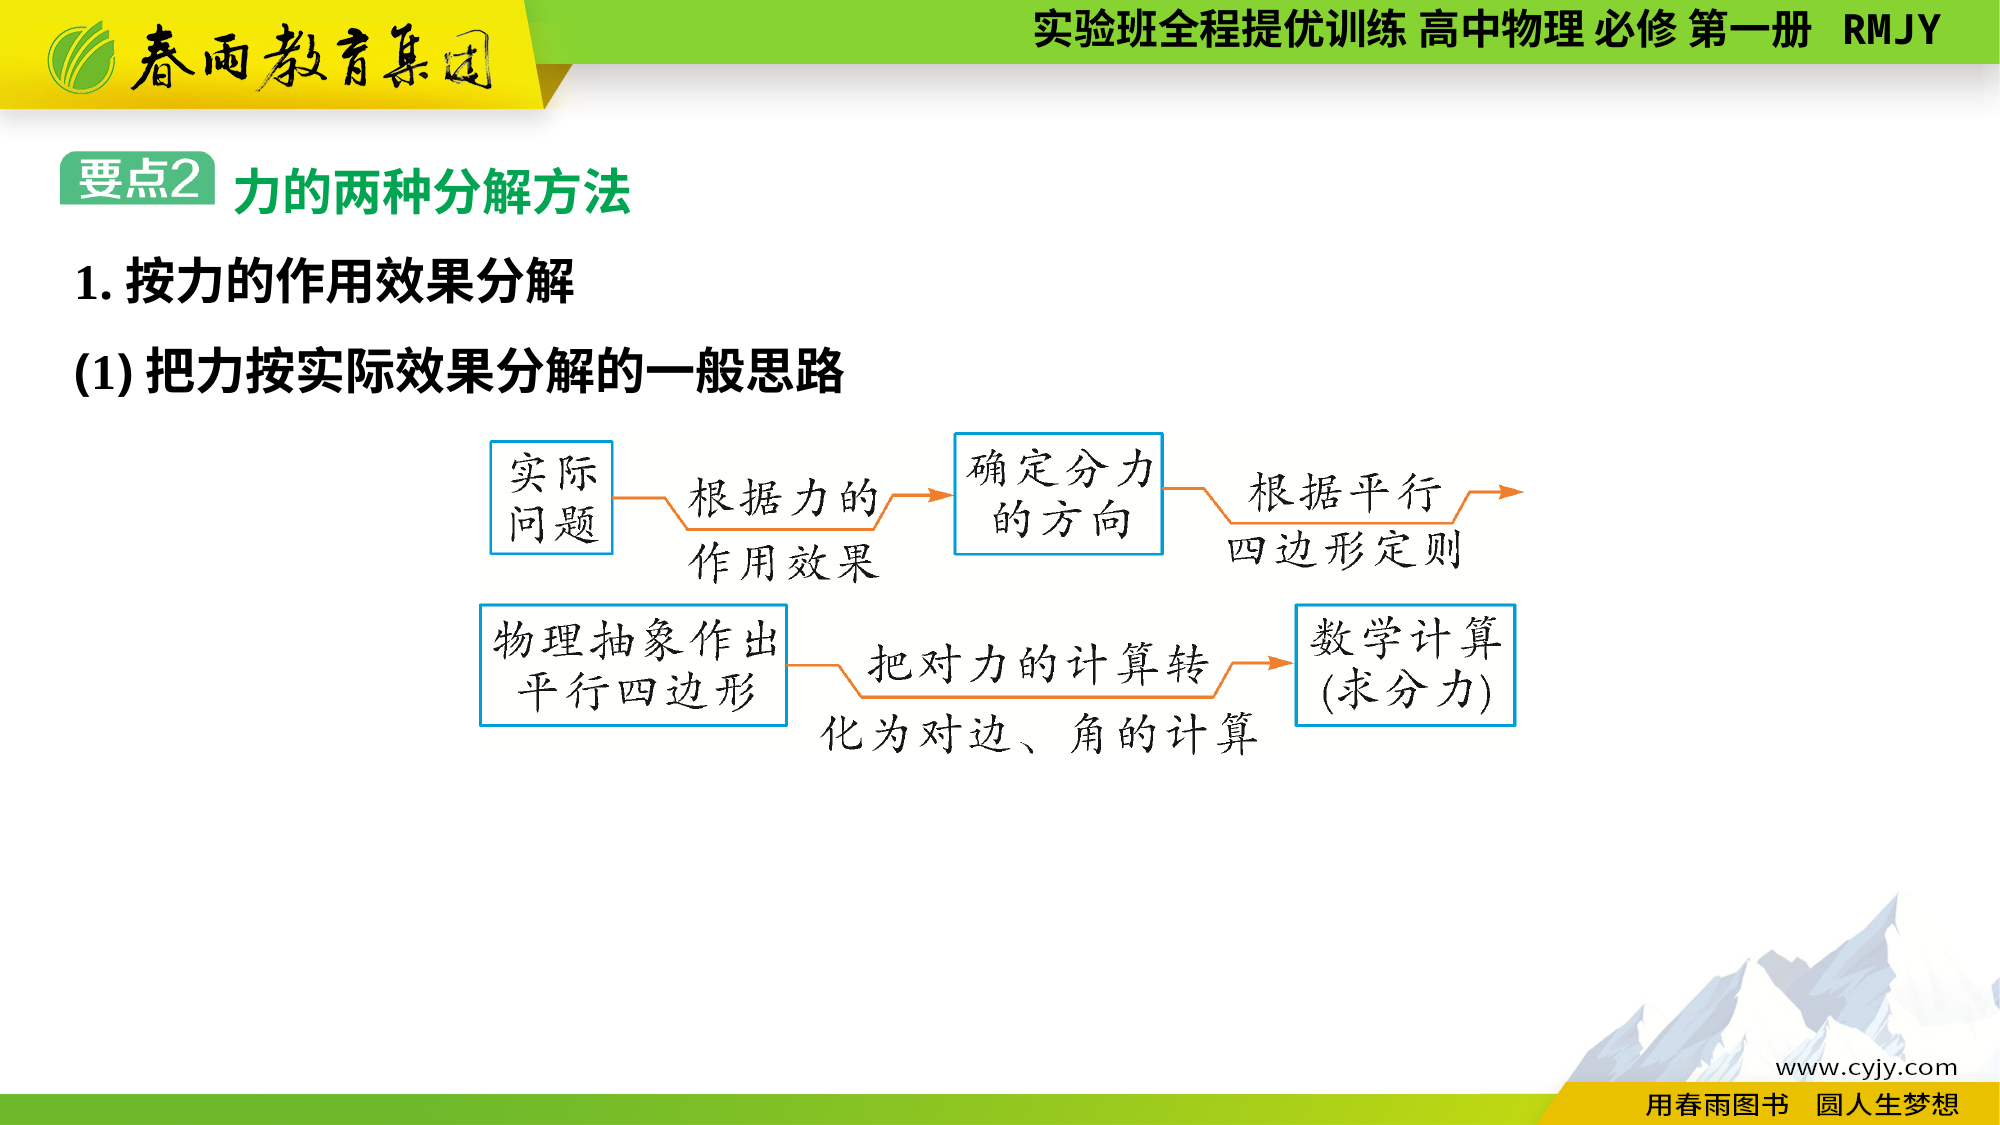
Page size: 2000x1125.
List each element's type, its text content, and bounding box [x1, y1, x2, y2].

list 力的两种分解方法 1.按力的作用效果分解 (1)把力按实际效果分解的一般思路 [59, 122, 1944, 411]
picture [0, 0, 2000, 1125]
